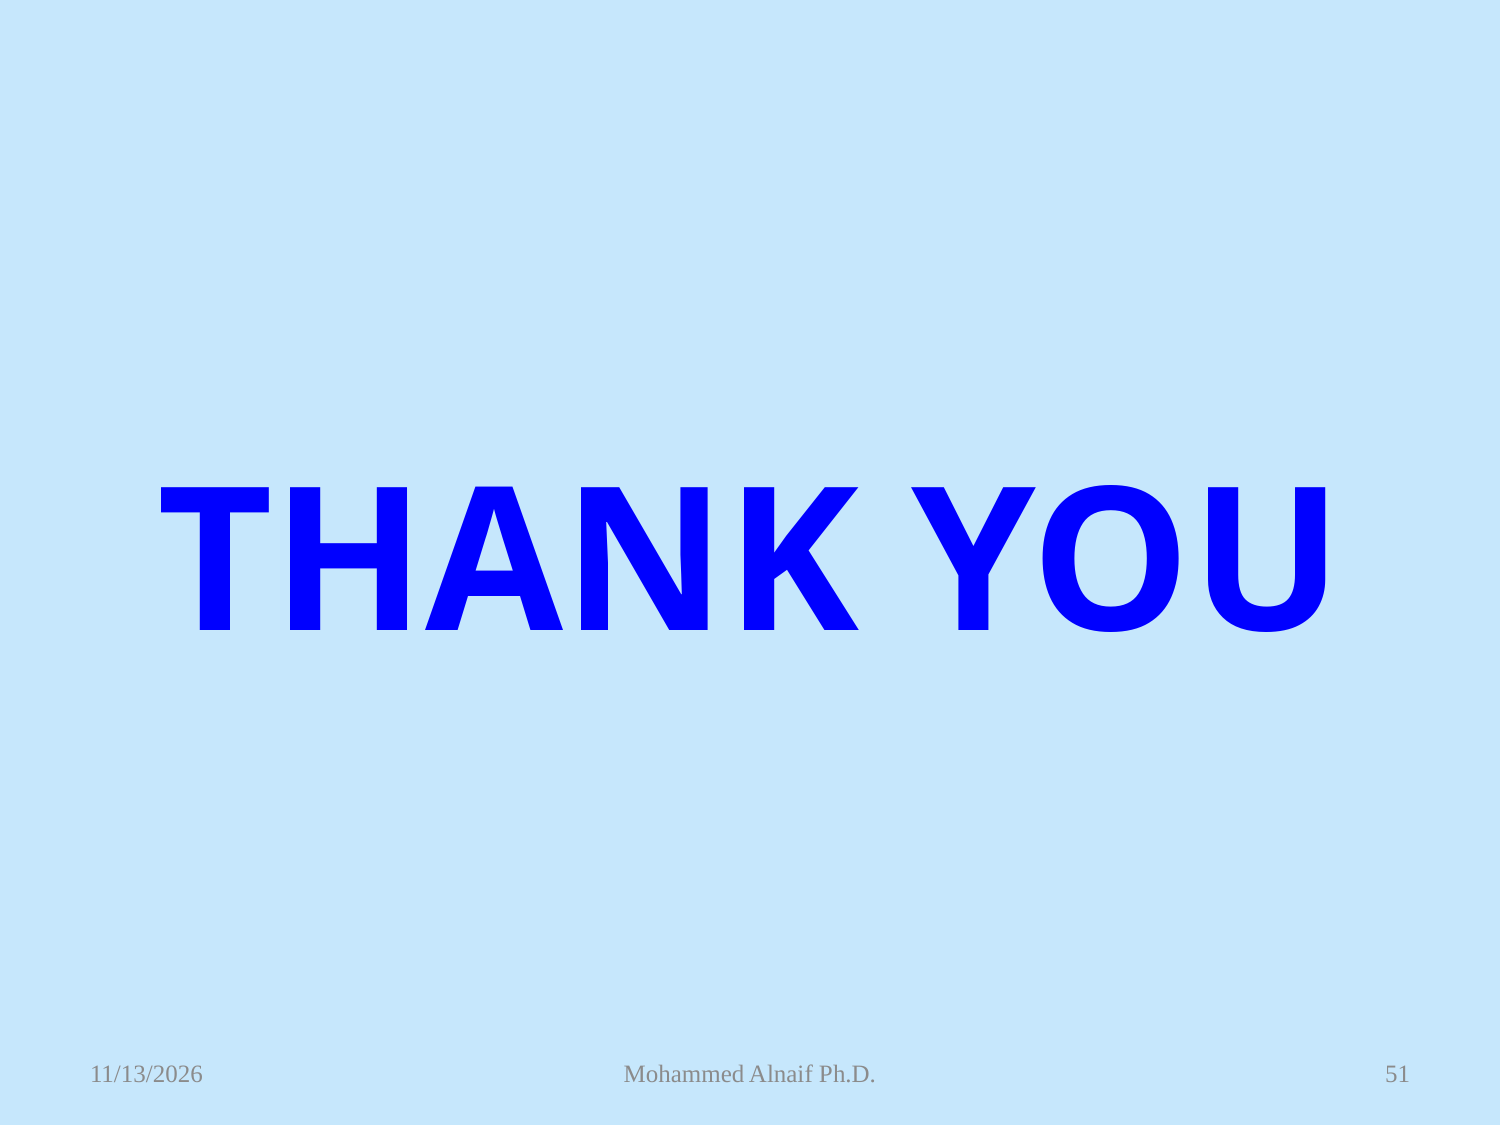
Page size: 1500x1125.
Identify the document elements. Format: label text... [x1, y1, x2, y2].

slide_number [75, 1042, 425, 1103]
footer Mohammed Alnaif Ph.D. [512, 1042, 988, 1103]
slide_number 51 [1074, 1042, 1425, 1103]
title THANK YOU [75, 275, 1425, 825]
